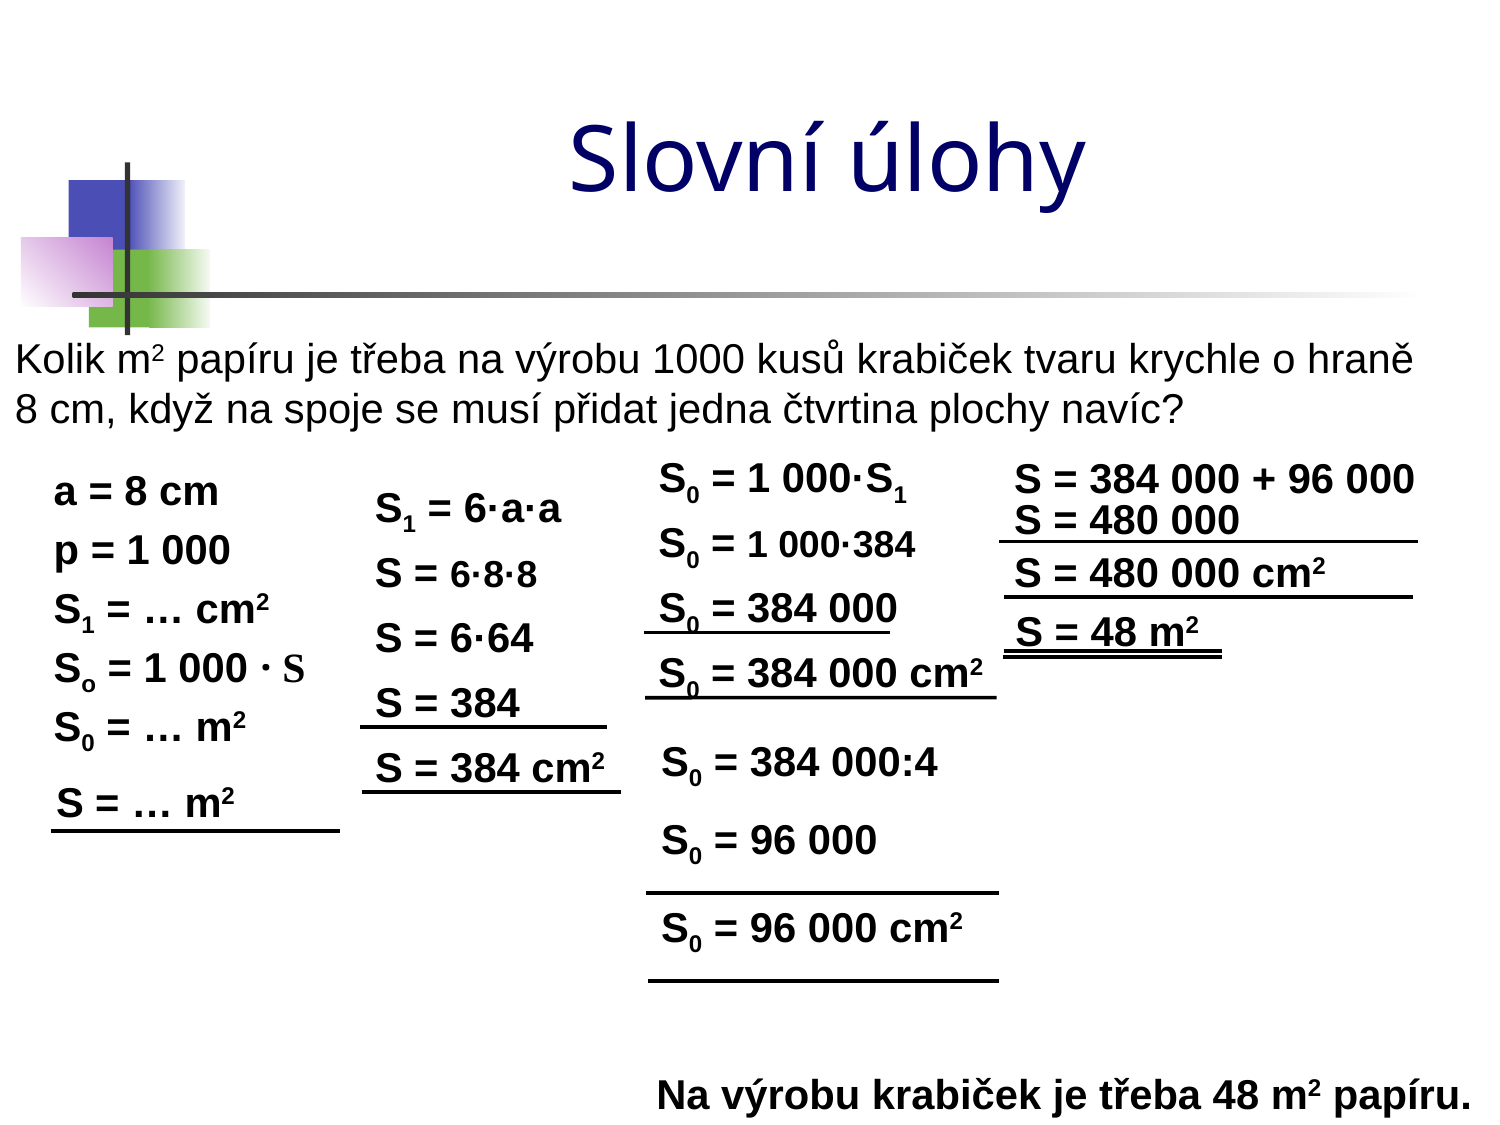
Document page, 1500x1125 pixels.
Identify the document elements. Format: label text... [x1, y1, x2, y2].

text_box S = 384 cm2 [360, 733, 632, 798]
text_box So = 1 000 ⸱ S [39, 633, 341, 705]
title Slovní úlohy [188, 34, 1468, 276]
text_box p = 1 000 [39, 515, 311, 574]
text_box S1 = 6·a·a [360, 473, 607, 545]
text_box S = 6·64 [360, 603, 607, 668]
text_box S0 = 384 000 [643, 573, 938, 646]
text_box a = 8 cm [39, 456, 311, 515]
text_box S = 480 000 [999, 485, 1418, 540]
text_box S0 = 384 000 cm2 [643, 638, 1022, 711]
text_box Na výrobu krabiček je třeba 48 m2 papíru. [641, 1060, 1498, 1125]
text_box S = 48 m2 [1000, 597, 1437, 662]
text_box S = 6·8·8 [360, 538, 584, 603]
text_box S = … m2 [41, 768, 313, 834]
text_box S = 384 [360, 668, 632, 733]
text_box S = 384 000 + 96 000 [999, 444, 1500, 510]
text_box S0 = 1 000·S1 [643, 443, 938, 508]
text_box S0 = 1 000·384 [643, 508, 951, 581]
text_box Kolik m2 papíru je třeba na výrobu 1000 kusů krabiček tvaru krychle o hraně 8 cm, když na spoje se musí přidat jedna čtvrtina plochy navíc? [0, 324, 1500, 440]
text_box S = 480 000 cm2 [999, 547, 1409, 603]
text_box S1 = … cm2 [39, 574, 311, 633]
